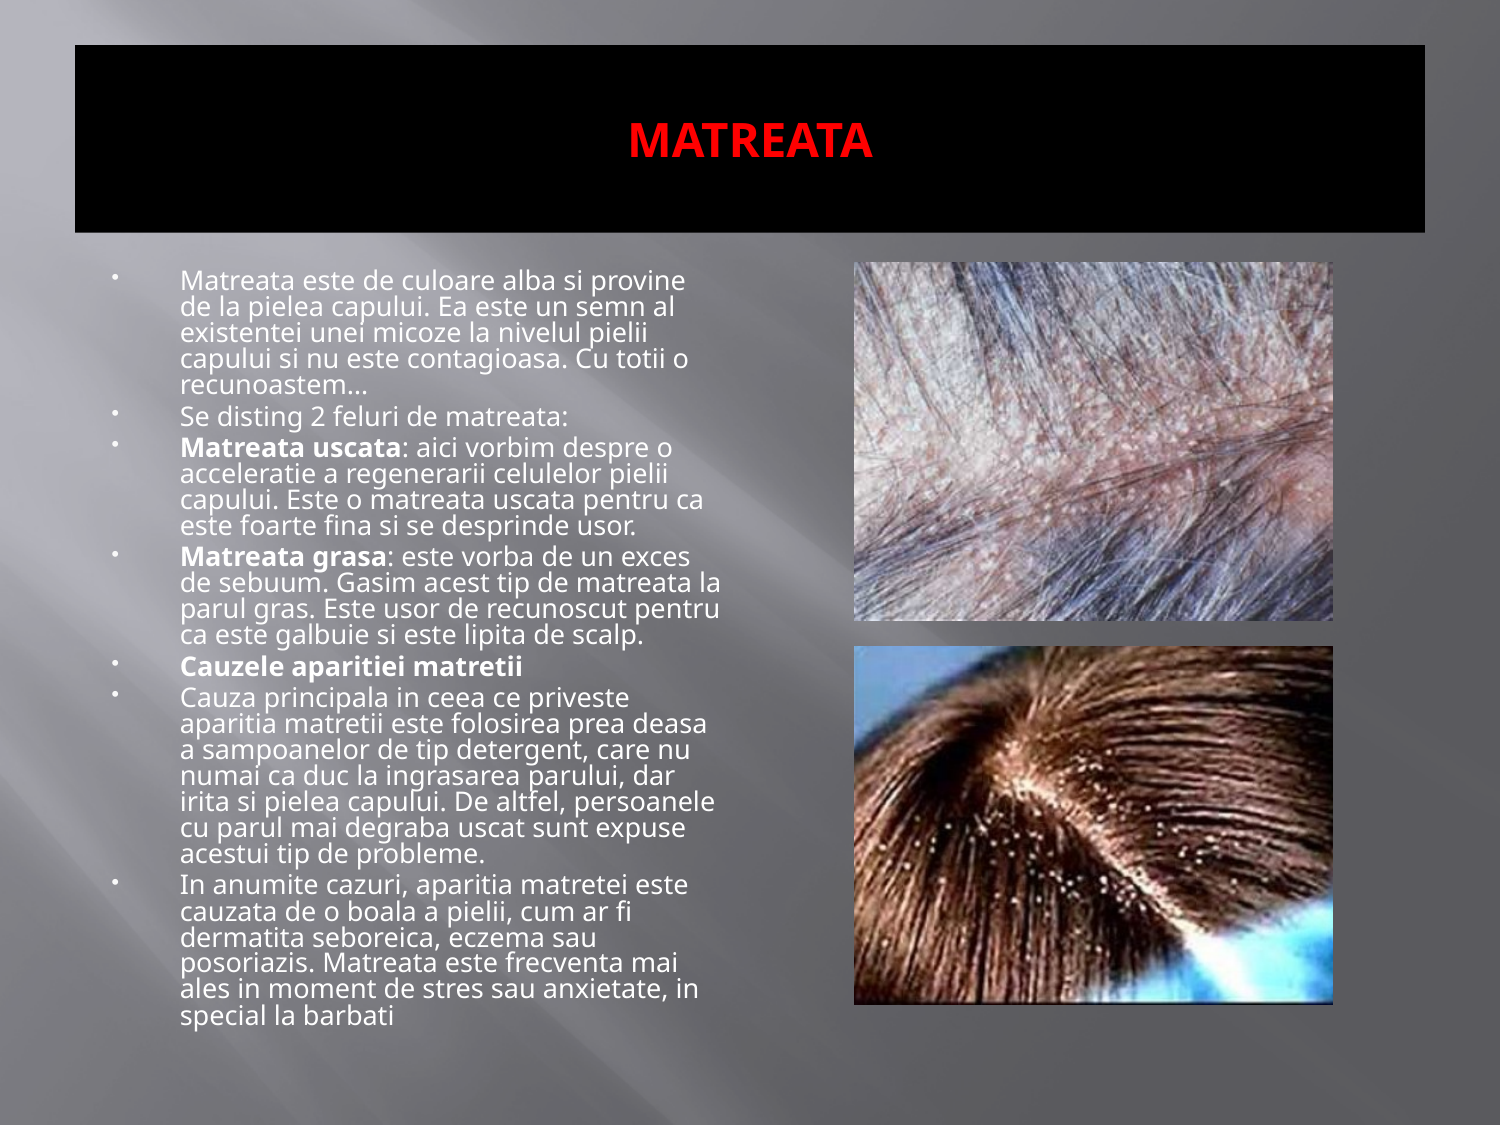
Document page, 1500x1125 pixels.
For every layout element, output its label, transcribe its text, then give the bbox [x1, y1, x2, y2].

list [854, 262, 1333, 622]
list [854, 645, 1334, 1006]
title MATREATA [75, 45, 1425, 233]
list Matreata este de culoare alba si provine de la pielea capului. Ea este un semn al existentei unei micoze la nivelul pielii capului si nu este contagioasa. Cu totii o recunoastem… Se disting 2 feluri de matreata: Matreata uscata: aici vorbim despre o acceleratie a regenerarii celulelor pielii capului. Este o matreata uscata pentru ca este foarte fina si se desprinde usor. Matreata grasa: este vorba de un exces de sebuum. Gasim acest tip de matreata la parul gras. Este usor de recunoscut pentru ca este galbuie si este lipita de scalp. Cauzele aparitiei matretii Cauza principala in ceea ce priveste aparitia matretii este folosirea prea deasa a sampoanelor de tip detergent, care nu numai ca duc la ingrasarea parului, dar irita si pielea capului. De altfel, persoanele cu parul mai degraba uscat sunt expuse acestui tip de probleme. In anumite cazuri, aparitia matretei este cauzata de o boala a pielii, cum ar fi dermatita seboreica, eczema sau posoriazis. Matreata este frecventa mai ales in moment de stres sau anxietate, in special la barbati [74, 262, 738, 1006]
